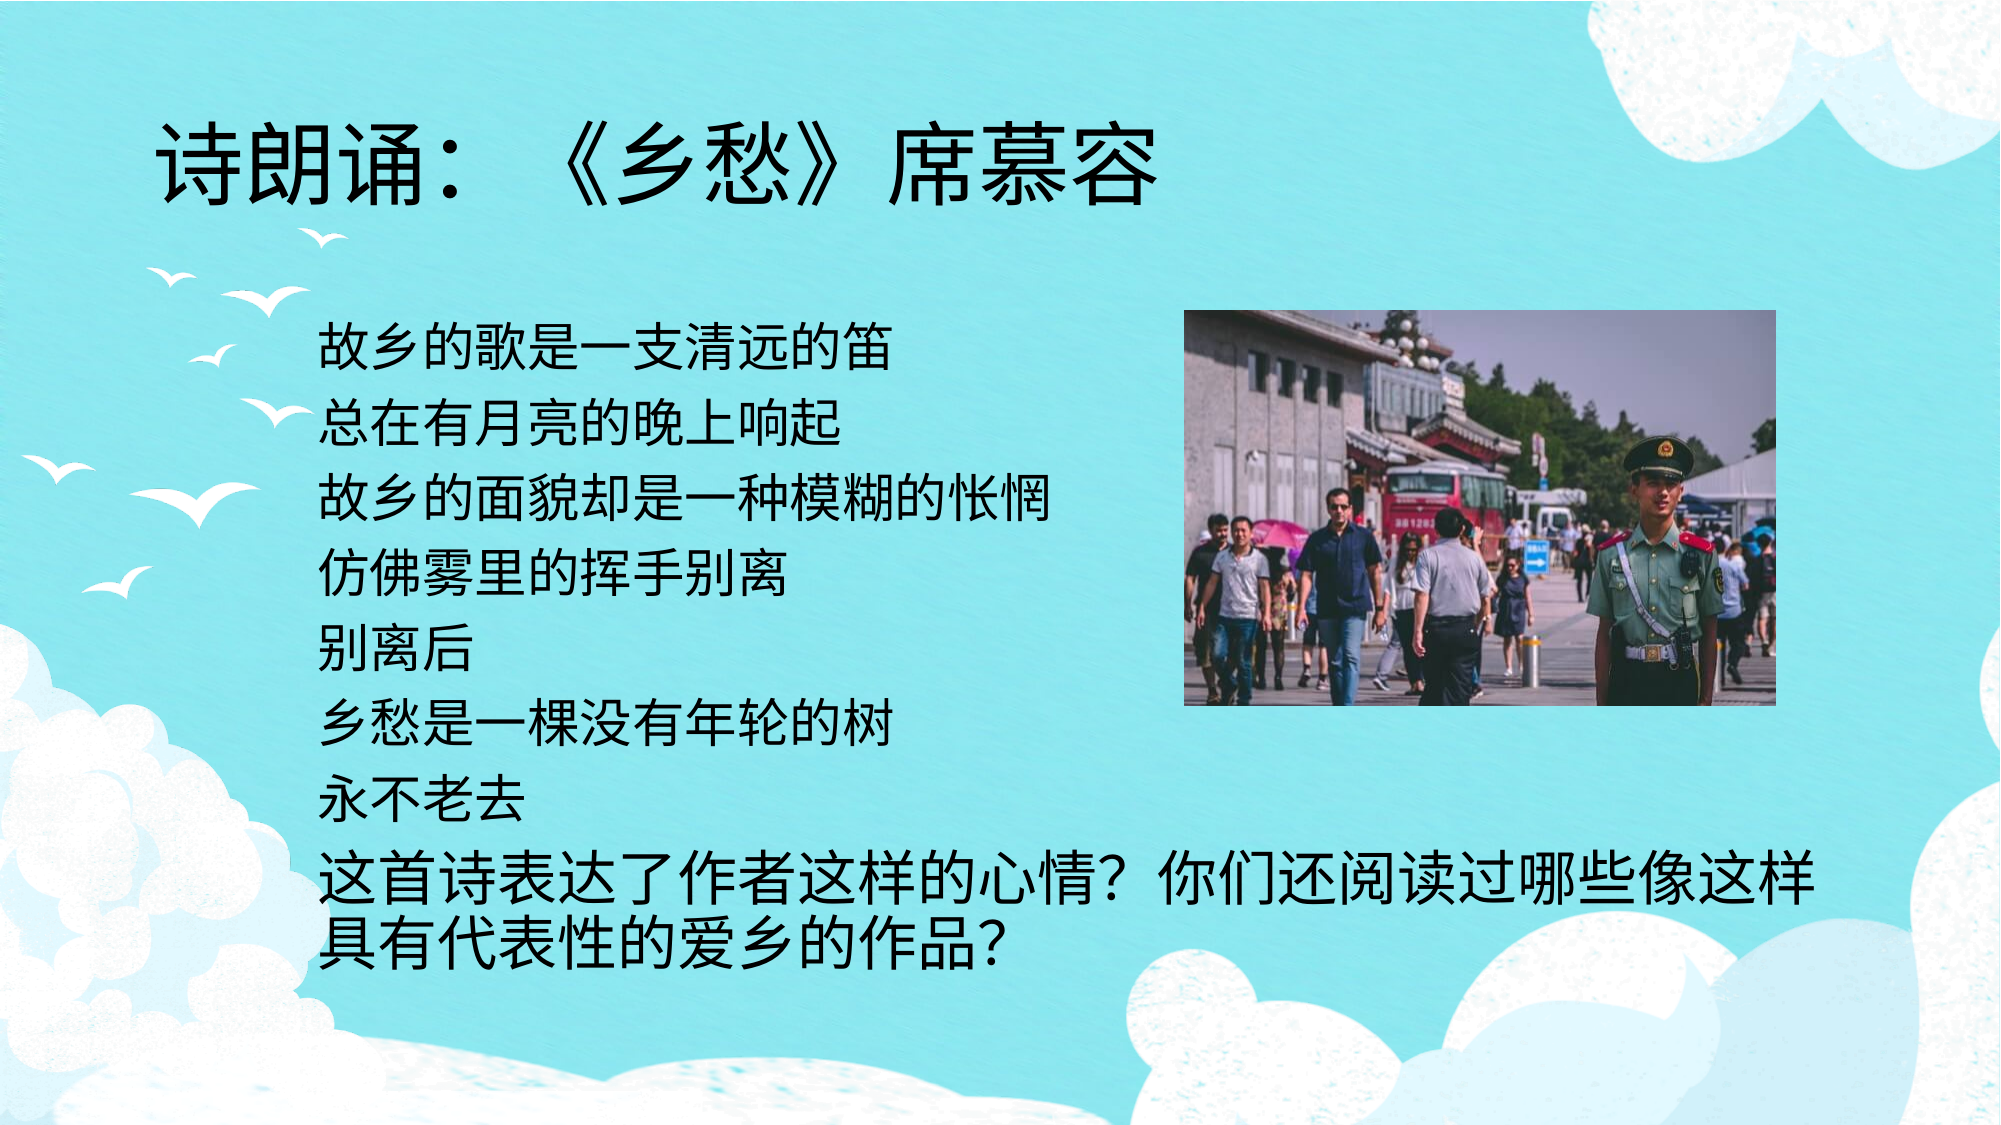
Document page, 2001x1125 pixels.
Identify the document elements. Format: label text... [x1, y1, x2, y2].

title 诗朗诵：《乡愁》席慕容 [137, 59, 1863, 278]
picture [0, 0, 2000, 1125]
list 故乡的歌是一支清远的笛 总在有月亮的晚上响起 故乡的面貌却是一种模糊的怅惘 仿佛雾里的挥手别离 别离后 乡愁是一棵没有年轮的树 永不老去 这首诗表达了作者这样的心情？你们还阅读过哪些像这样具有代表性的爱乡的作品？ [302, 277, 1886, 992]
